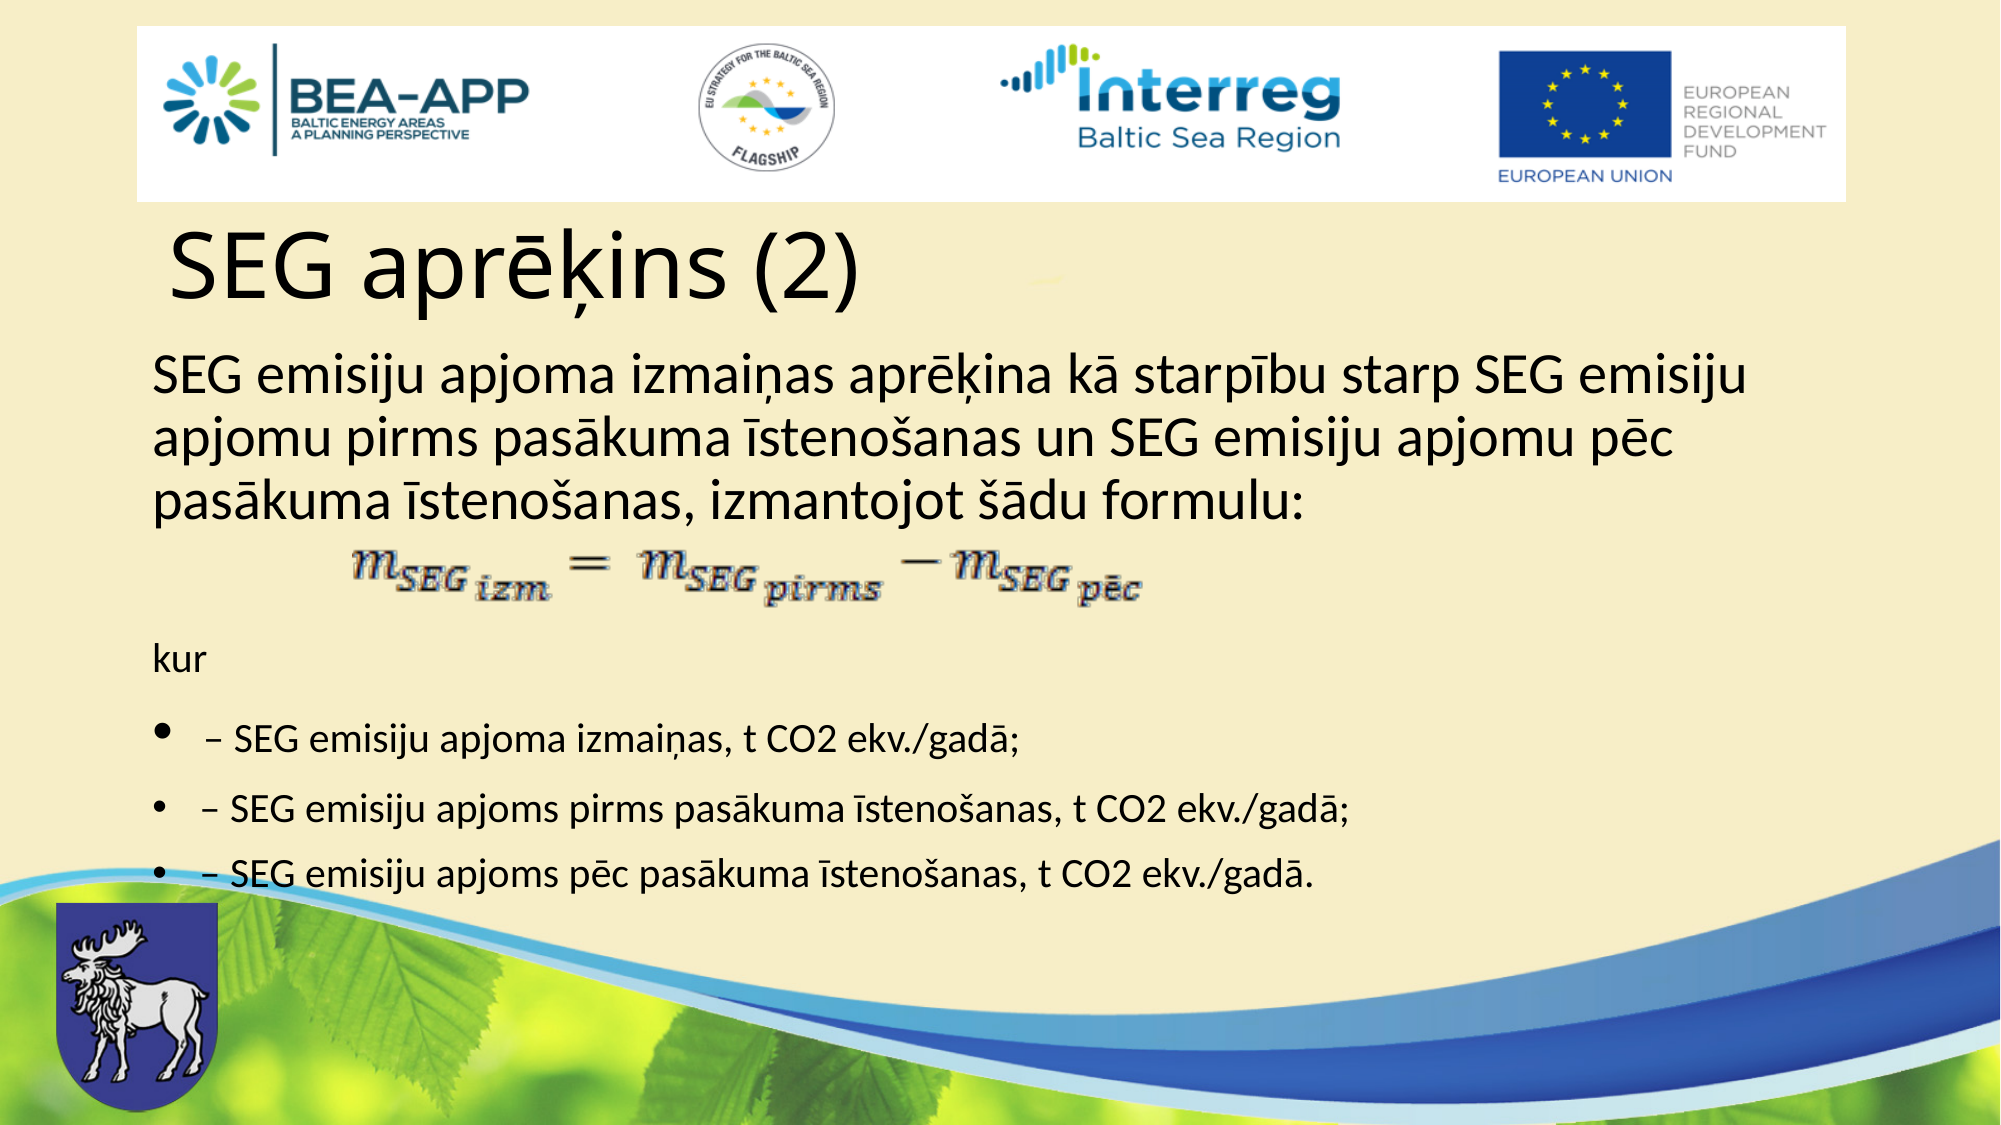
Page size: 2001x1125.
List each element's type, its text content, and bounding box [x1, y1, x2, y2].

title SEG aprēķins (2) [153, 159, 1879, 378]
list SEG emisiju apjoma izmaiņas aprēķina kā starpību starp SEG emisiju apjomu pirms pasākuma īstenošanas un SEG emisiju apjomu pēc pasākuma īstenošanas, izmantojot šādu formulu: kur ‒ SEG emisiju apjoma izmaiņas, t CO2 ekv./gadā; ‒ SEG emisiju apjoms pirms pasākuma īstenošanas, t CO2 ekv./gadā; ‒ SEG emisiju apjoms pēc pasākuma īstenošanas, t CO2 ekv./gadā. [137, 335, 1863, 1050]
picture [0, 0, 2001, 1125]
